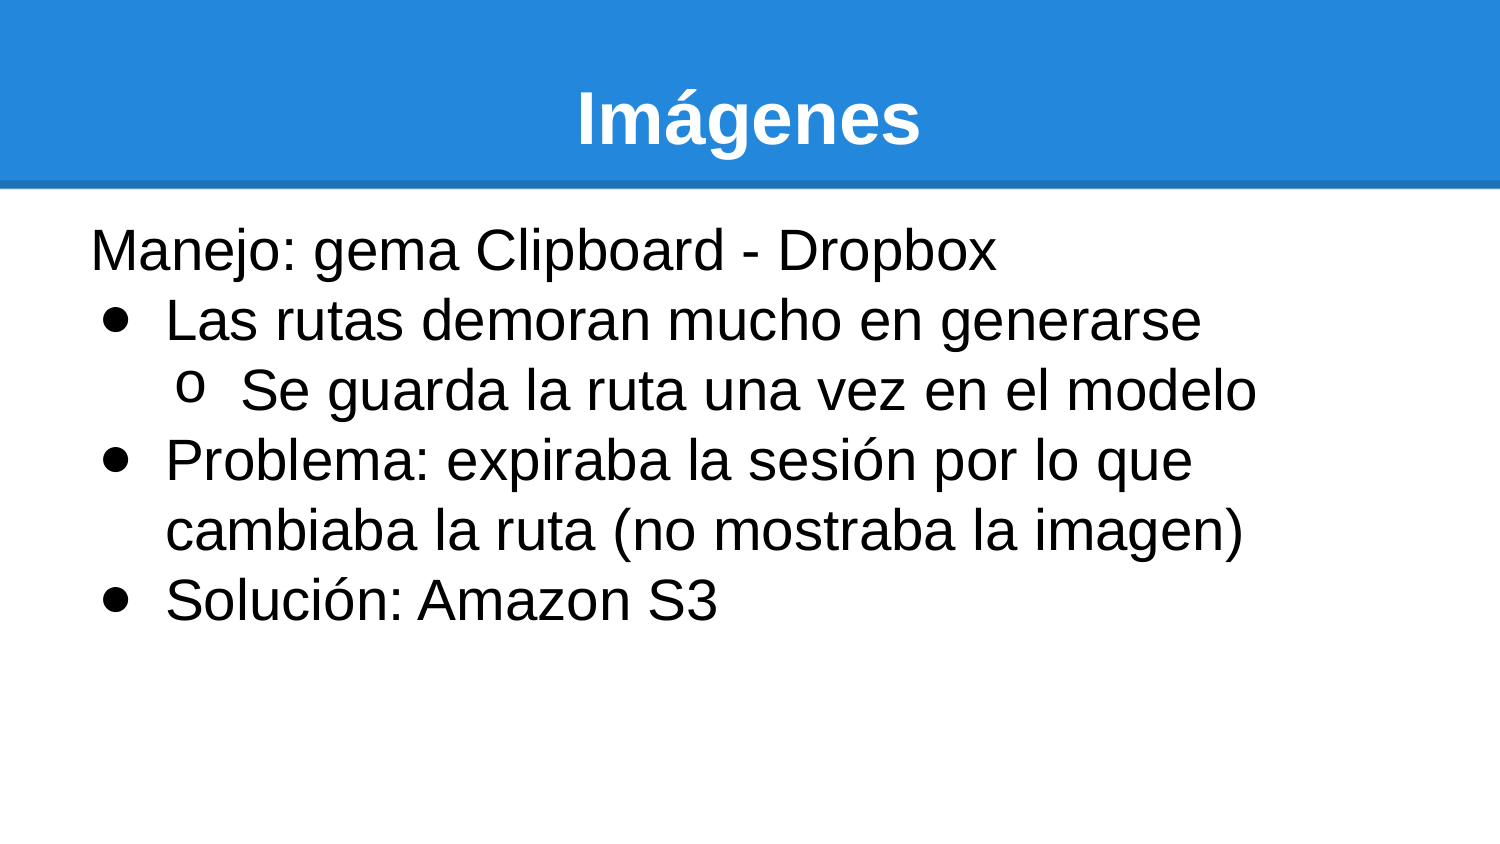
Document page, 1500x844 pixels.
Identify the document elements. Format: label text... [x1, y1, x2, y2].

title Imágenes [75, 33, 1425, 175]
list Manejo: gema Clipboard - Dropbox Las rutas demoran mucho en generarse Se guarda la ruta una vez en el modelo Problema: expiraba la sesión por lo que cambiaba la ruta (no mostraba la imagen) Solución: Amazon S3 [75, 196, 1425, 808]
